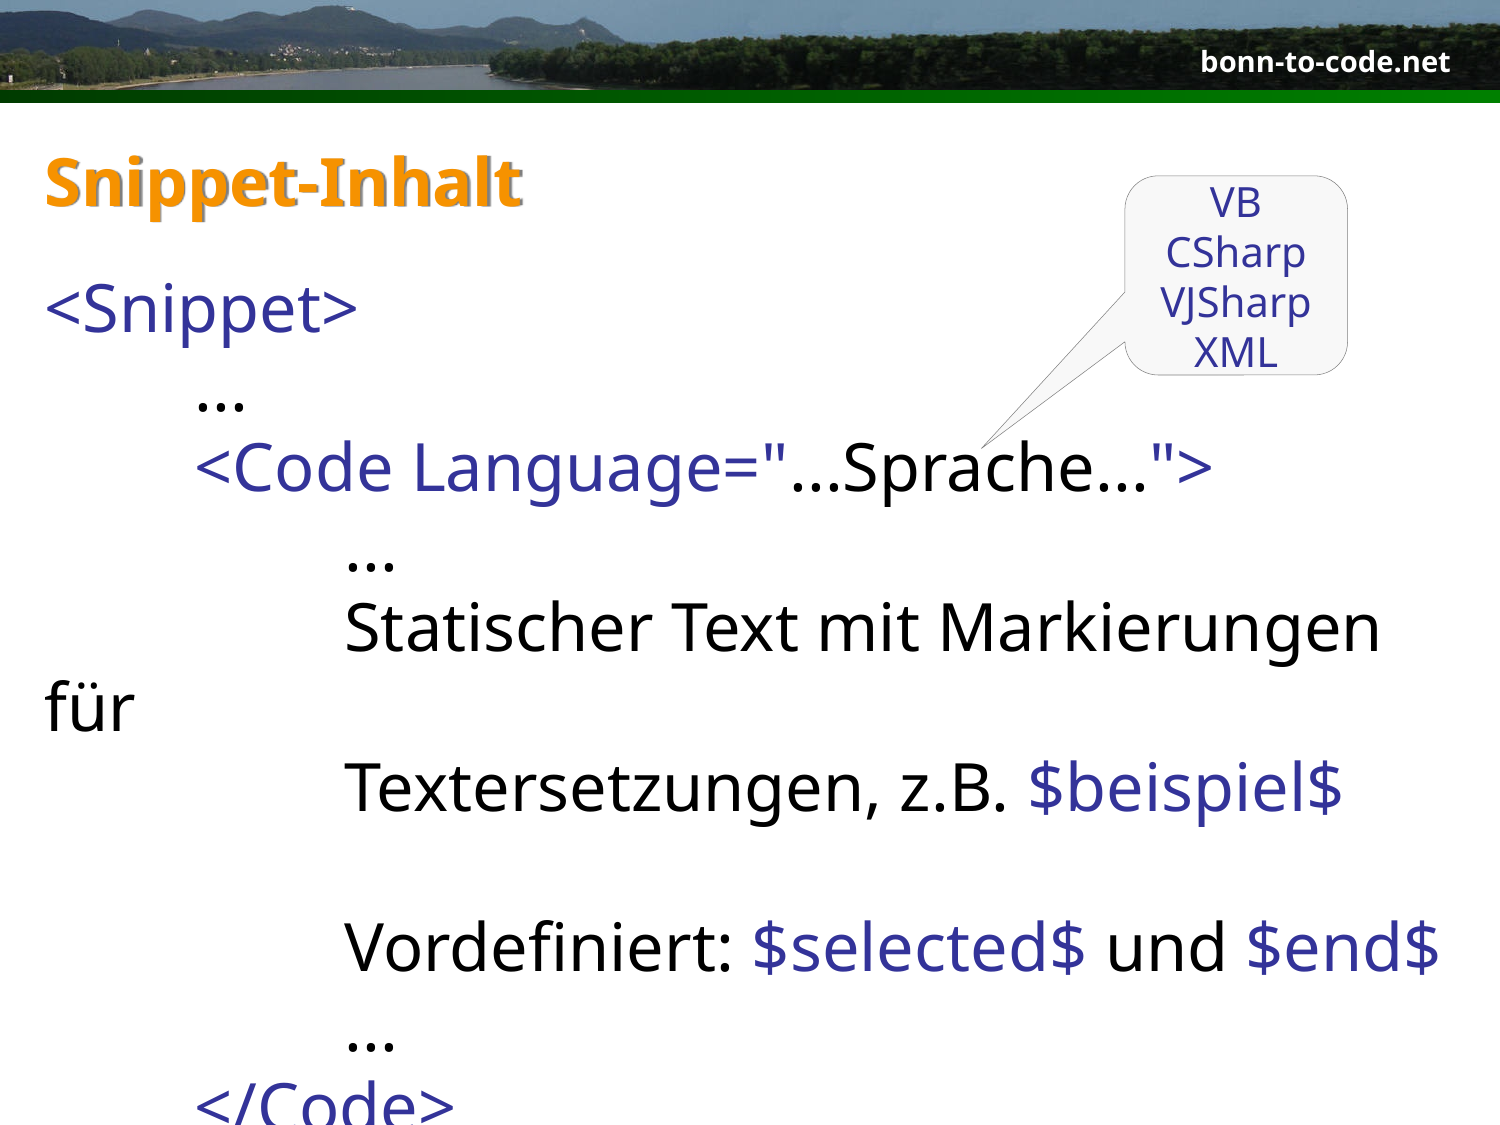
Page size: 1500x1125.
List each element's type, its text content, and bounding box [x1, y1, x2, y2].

title Snippet-Inhalt [29, 101, 1471, 257]
text_box VB CSharp VJSharp XML [979, 173, 1350, 451]
list <Snippet> ... <Code Language="...Sprache..."> ... Statischer Text mit Markierungen für Textersetzungen, z.B. $beispiel$ Vordefiniert: $selected$ und $end$ ... </Code> [29, 257, 1471, 1114]
picture [0, 0, 1500, 90]
